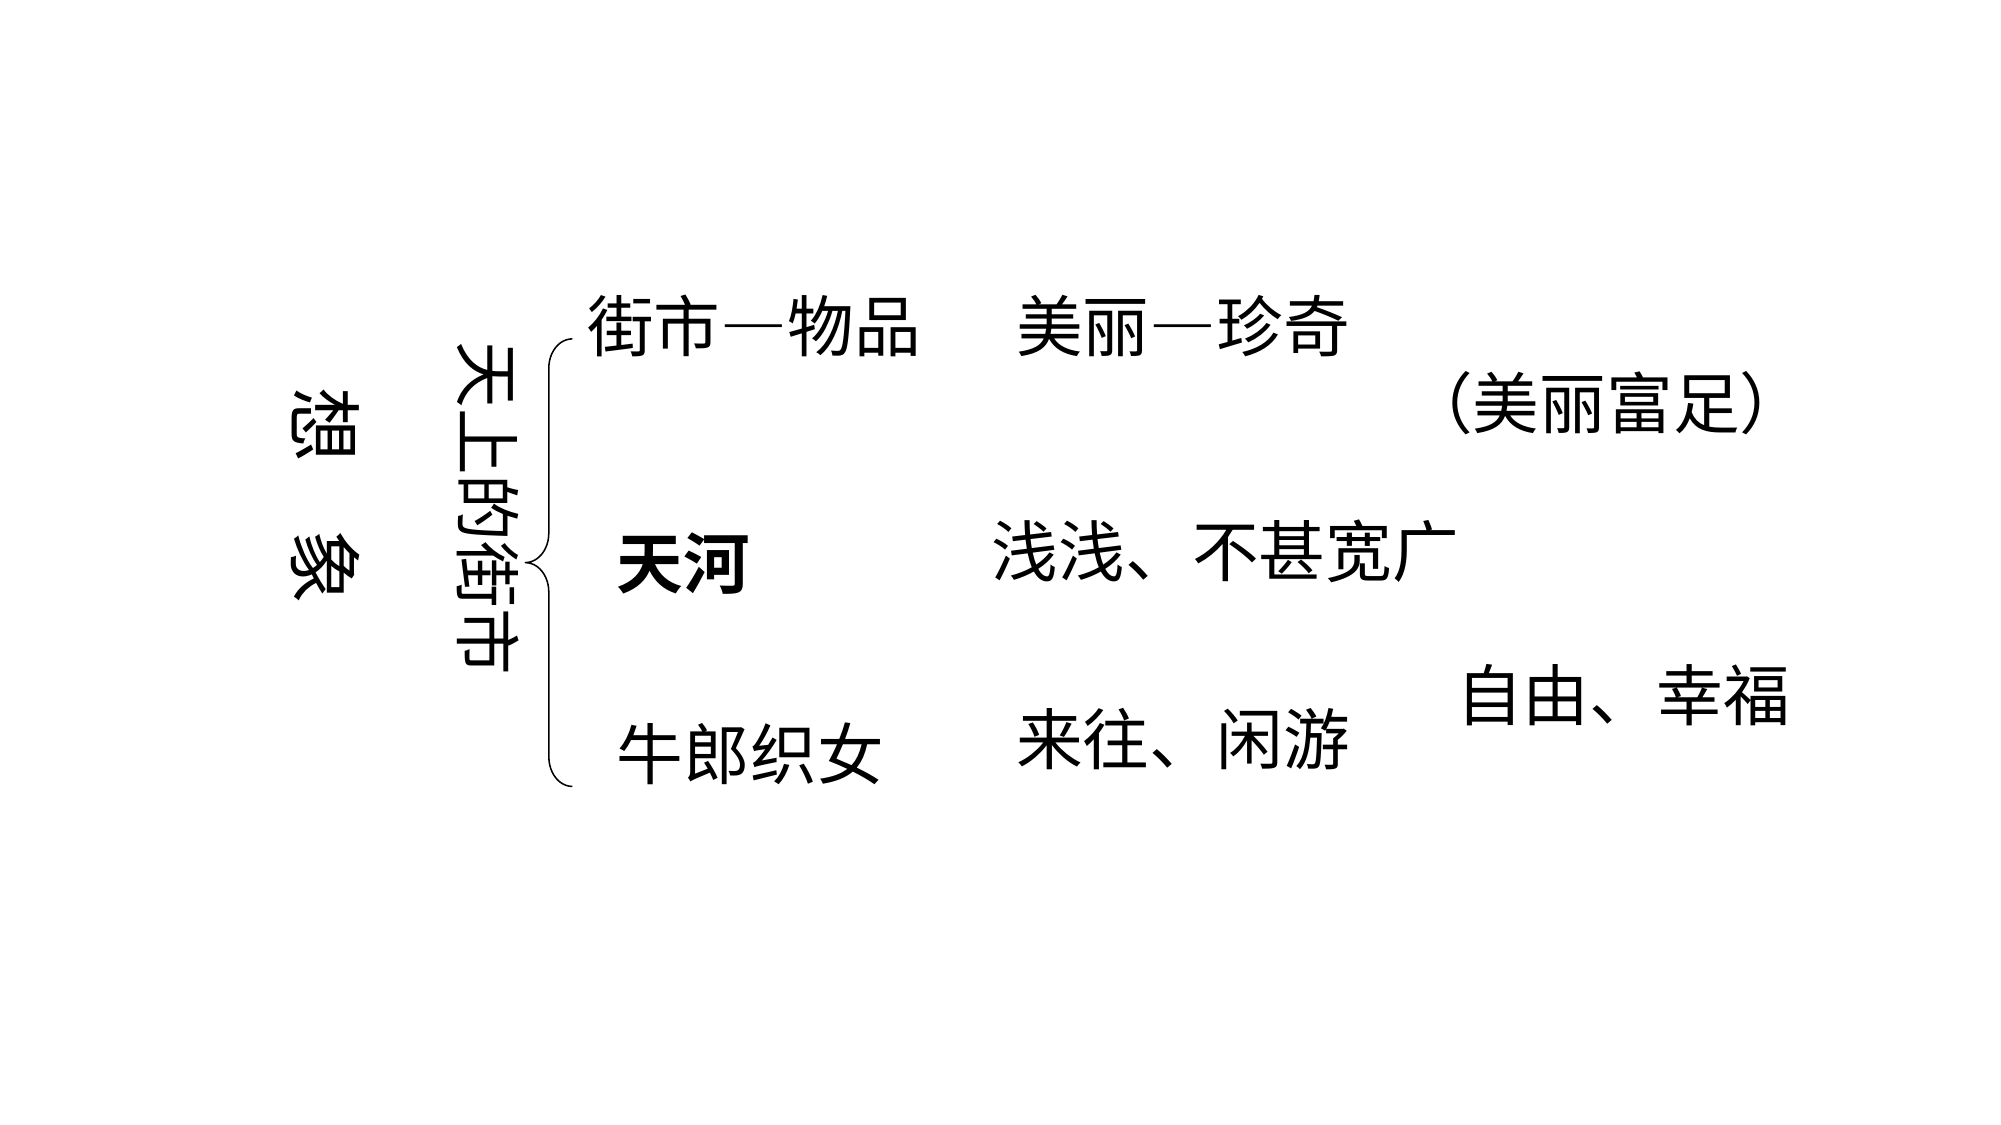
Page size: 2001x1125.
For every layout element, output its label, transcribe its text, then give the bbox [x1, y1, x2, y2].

text_box 想 象 [258, 373, 379, 728]
text_box 浅浅、不甚宽广 [977, 502, 1545, 598]
text_box 街市—物品 [572, 277, 939, 373]
text_box 美丽—珍奇 [1001, 277, 1392, 373]
text_box 牛郎织女 [602, 705, 909, 800]
text_box 来往、闲游 [1001, 690, 1392, 786]
text_box 天河 [602, 514, 780, 610]
text_box 自由、幸福 [1441, 645, 1814, 741]
text_box [537, 338, 573, 787]
text_box （美丽富足） [1391, 354, 1864, 450]
text_box 天上的街市 [426, 326, 537, 706]
